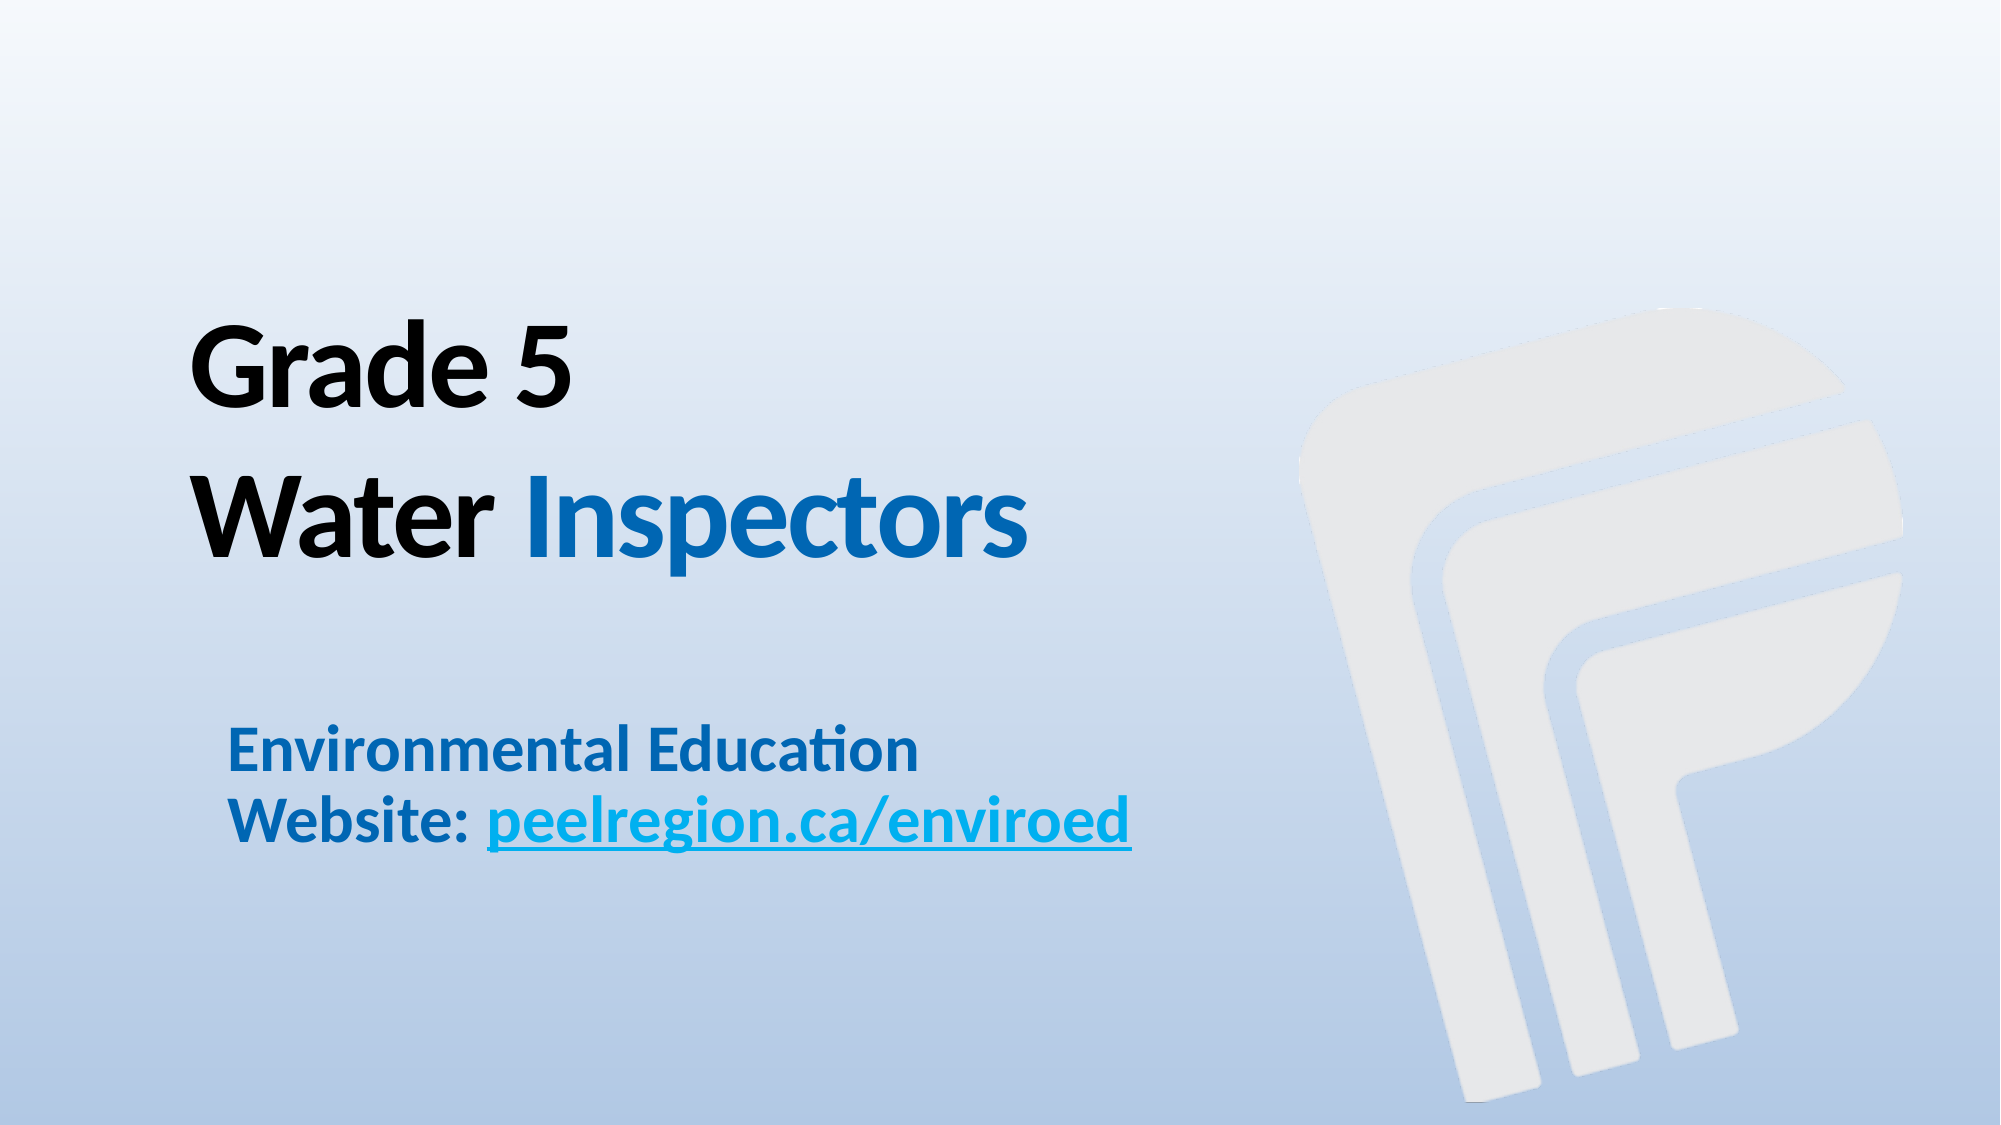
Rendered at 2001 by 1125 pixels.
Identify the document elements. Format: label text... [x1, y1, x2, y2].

picture [1299, 308, 1903, 1106]
text_box Environmental Education Website: peelregion.ca/enviroed [212, 706, 1294, 864]
text_box Grade 5 Water Inspectors [174, 275, 1558, 661]
